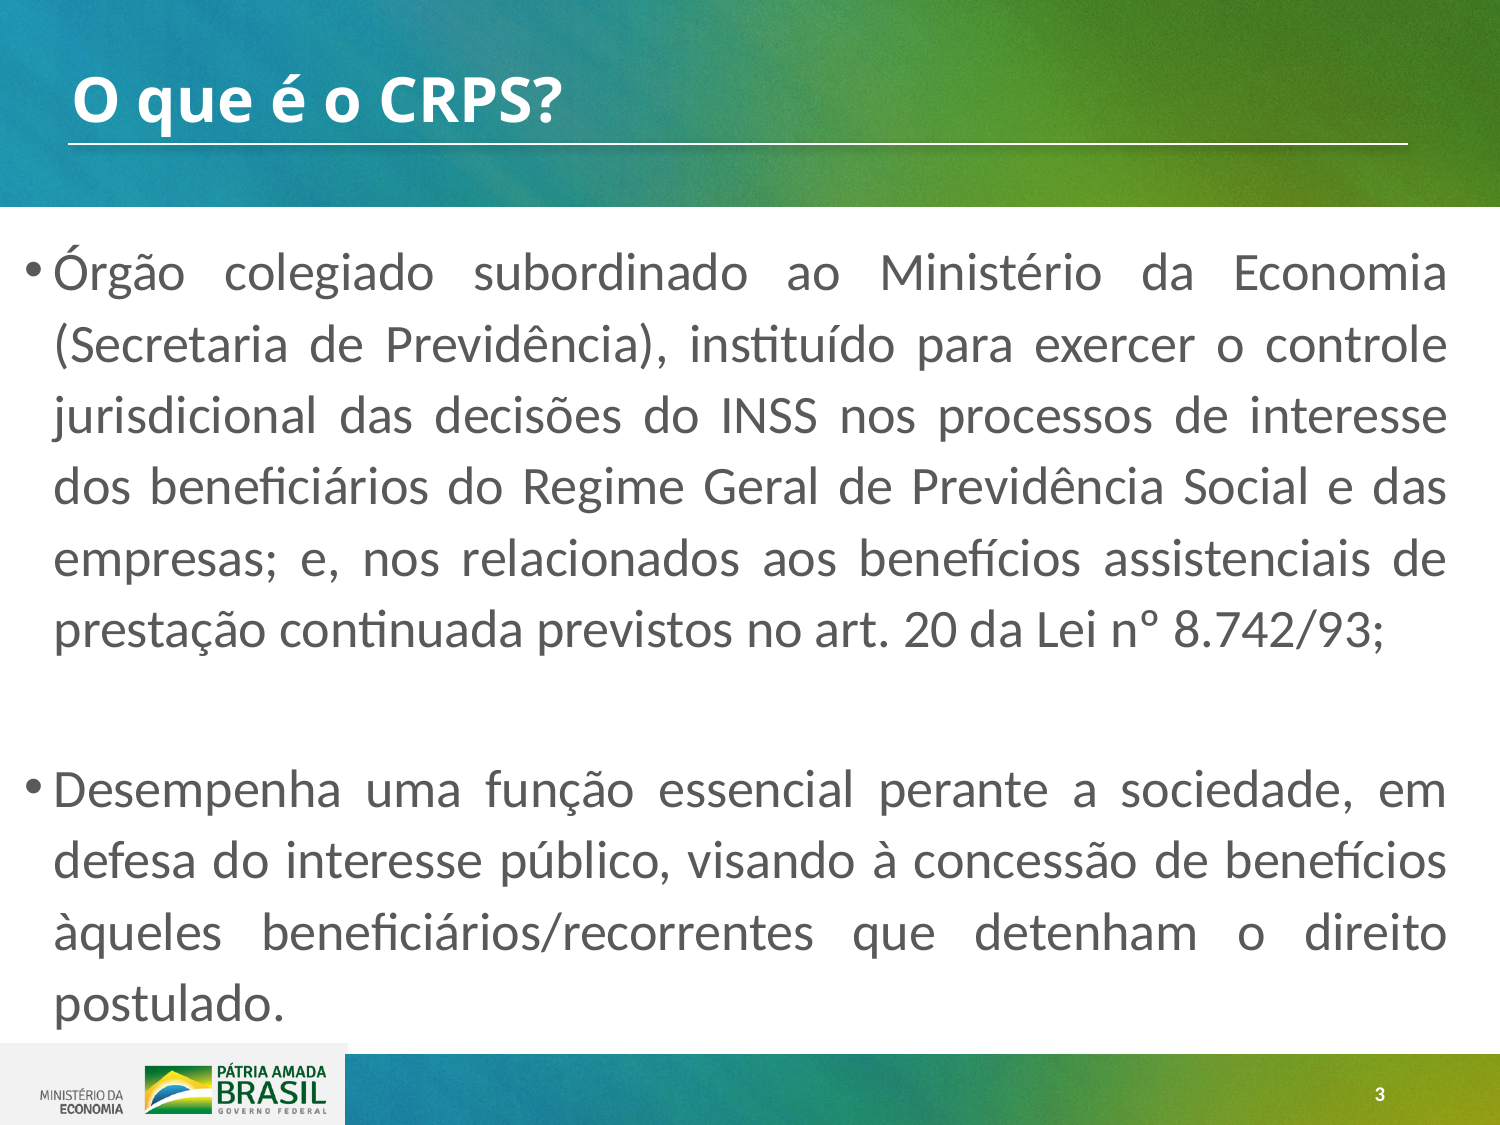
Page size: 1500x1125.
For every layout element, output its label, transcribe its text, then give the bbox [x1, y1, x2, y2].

picture [36, 1052, 330, 1122]
list Órgão colegiado subordinado ao Ministério da Economia (Secretaria de Previdência), instituído para exercer o controle jurisdicional das decisões do INSS nos processos de interesse dos beneficiários do Regime Geral de Previdência Social e das empresas; e, nos relacionados aos benefícios assistenciais de prestação continuada previstos no art. 20 da Lei nº 8.742/93; Desempenha uma função essencial perante a sociedade, em defesa do interesse público, visando à concessão de benefícios àqueles beneficiários/recorrentes que detenham o direito postulado. [12, 224, 1461, 1050]
picture [345, 1054, 1500, 1125]
picture [0, 0, 1500, 207]
